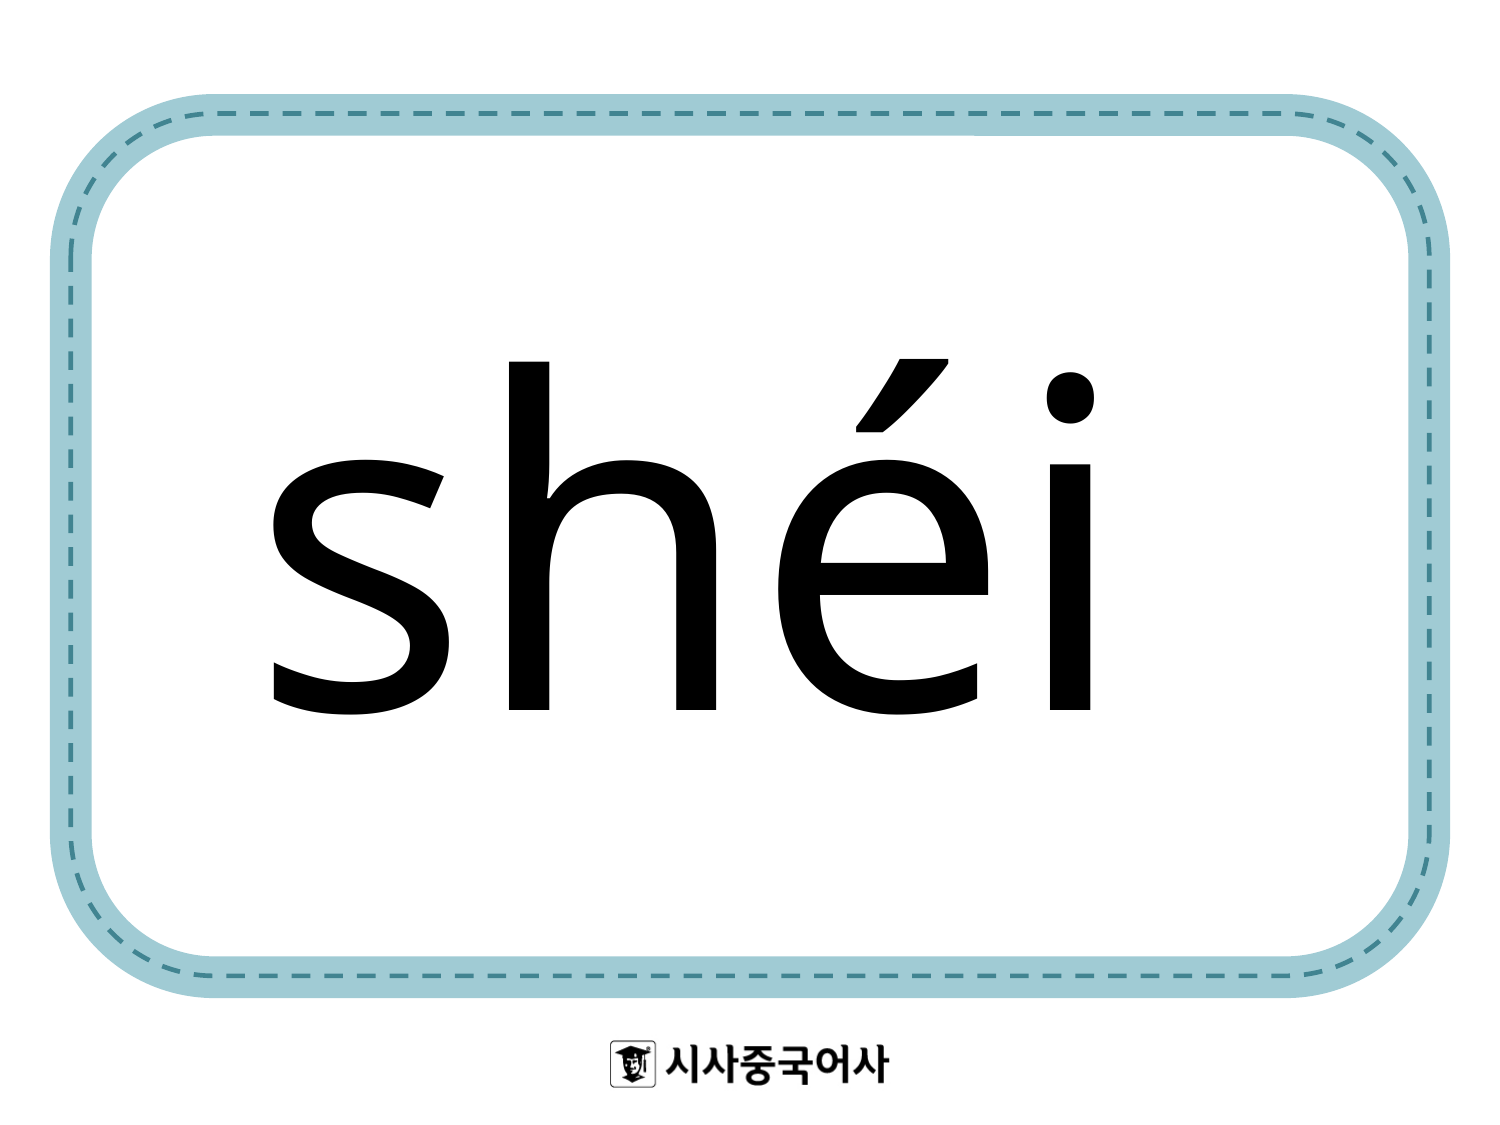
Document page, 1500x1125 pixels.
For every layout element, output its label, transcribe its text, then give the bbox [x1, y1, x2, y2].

text_box shéi [145, 195, 1354, 858]
picture [602, 1034, 898, 1094]
